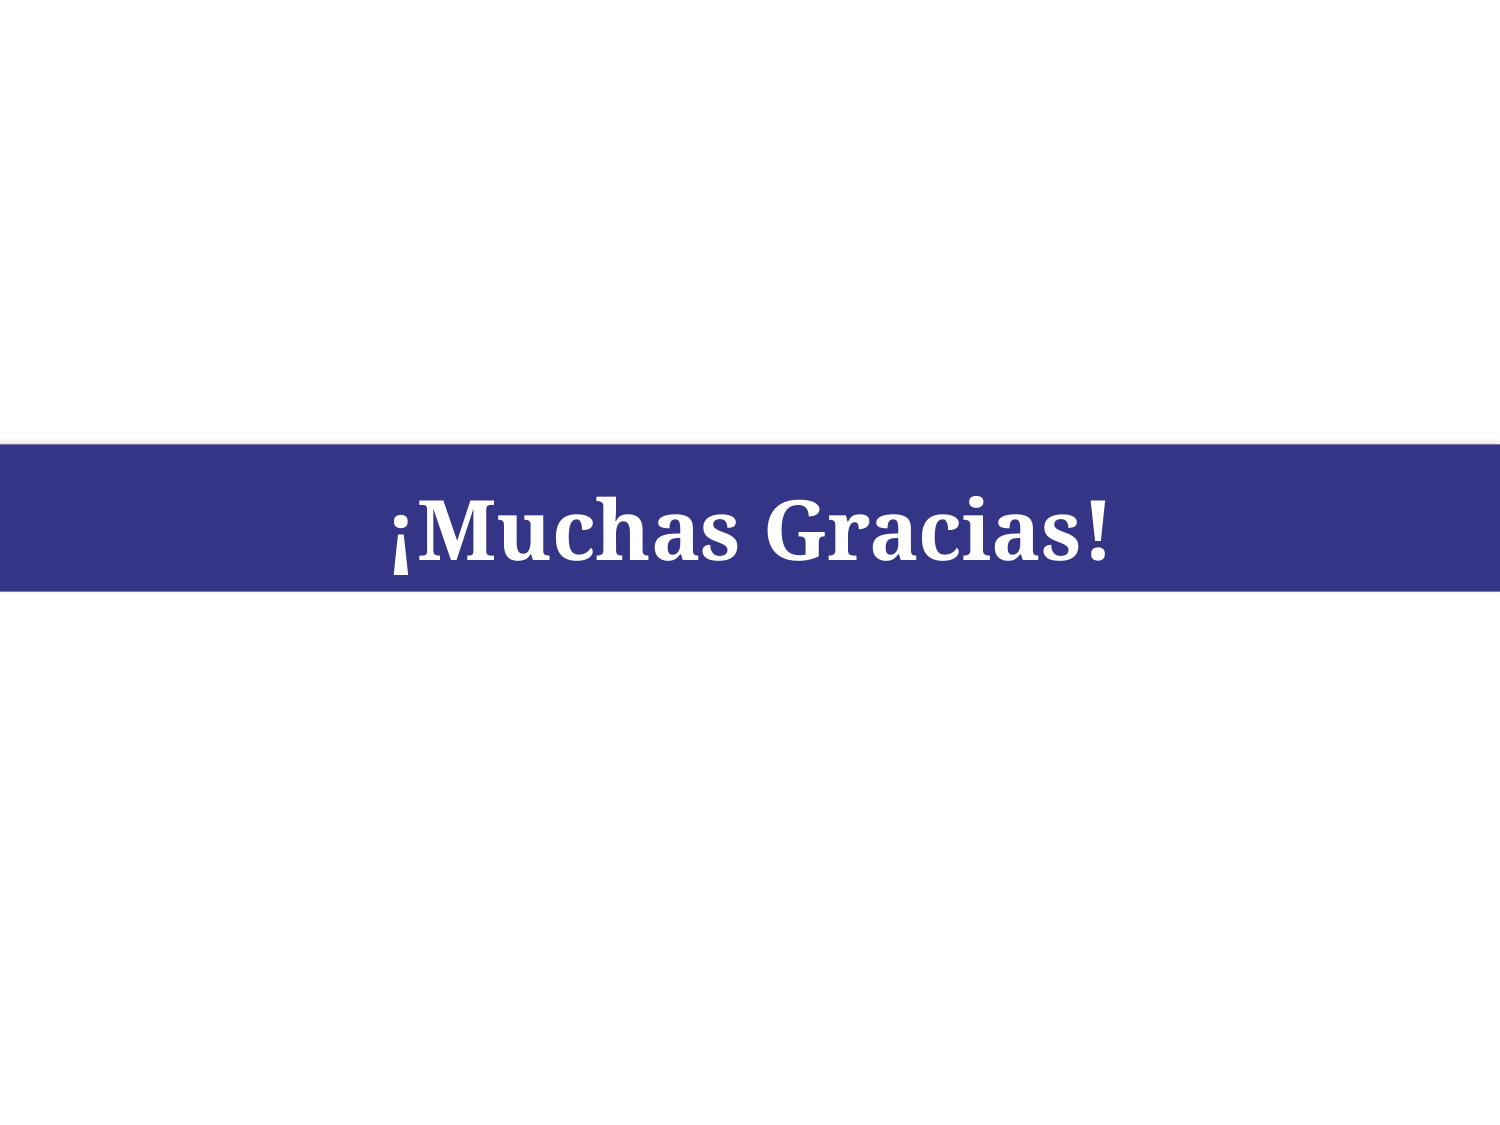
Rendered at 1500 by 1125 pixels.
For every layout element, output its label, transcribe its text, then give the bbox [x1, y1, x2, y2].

text_box ¡Muchas Gracias! [74, 469, 1425, 657]
text_box [0, 444, 1500, 592]
